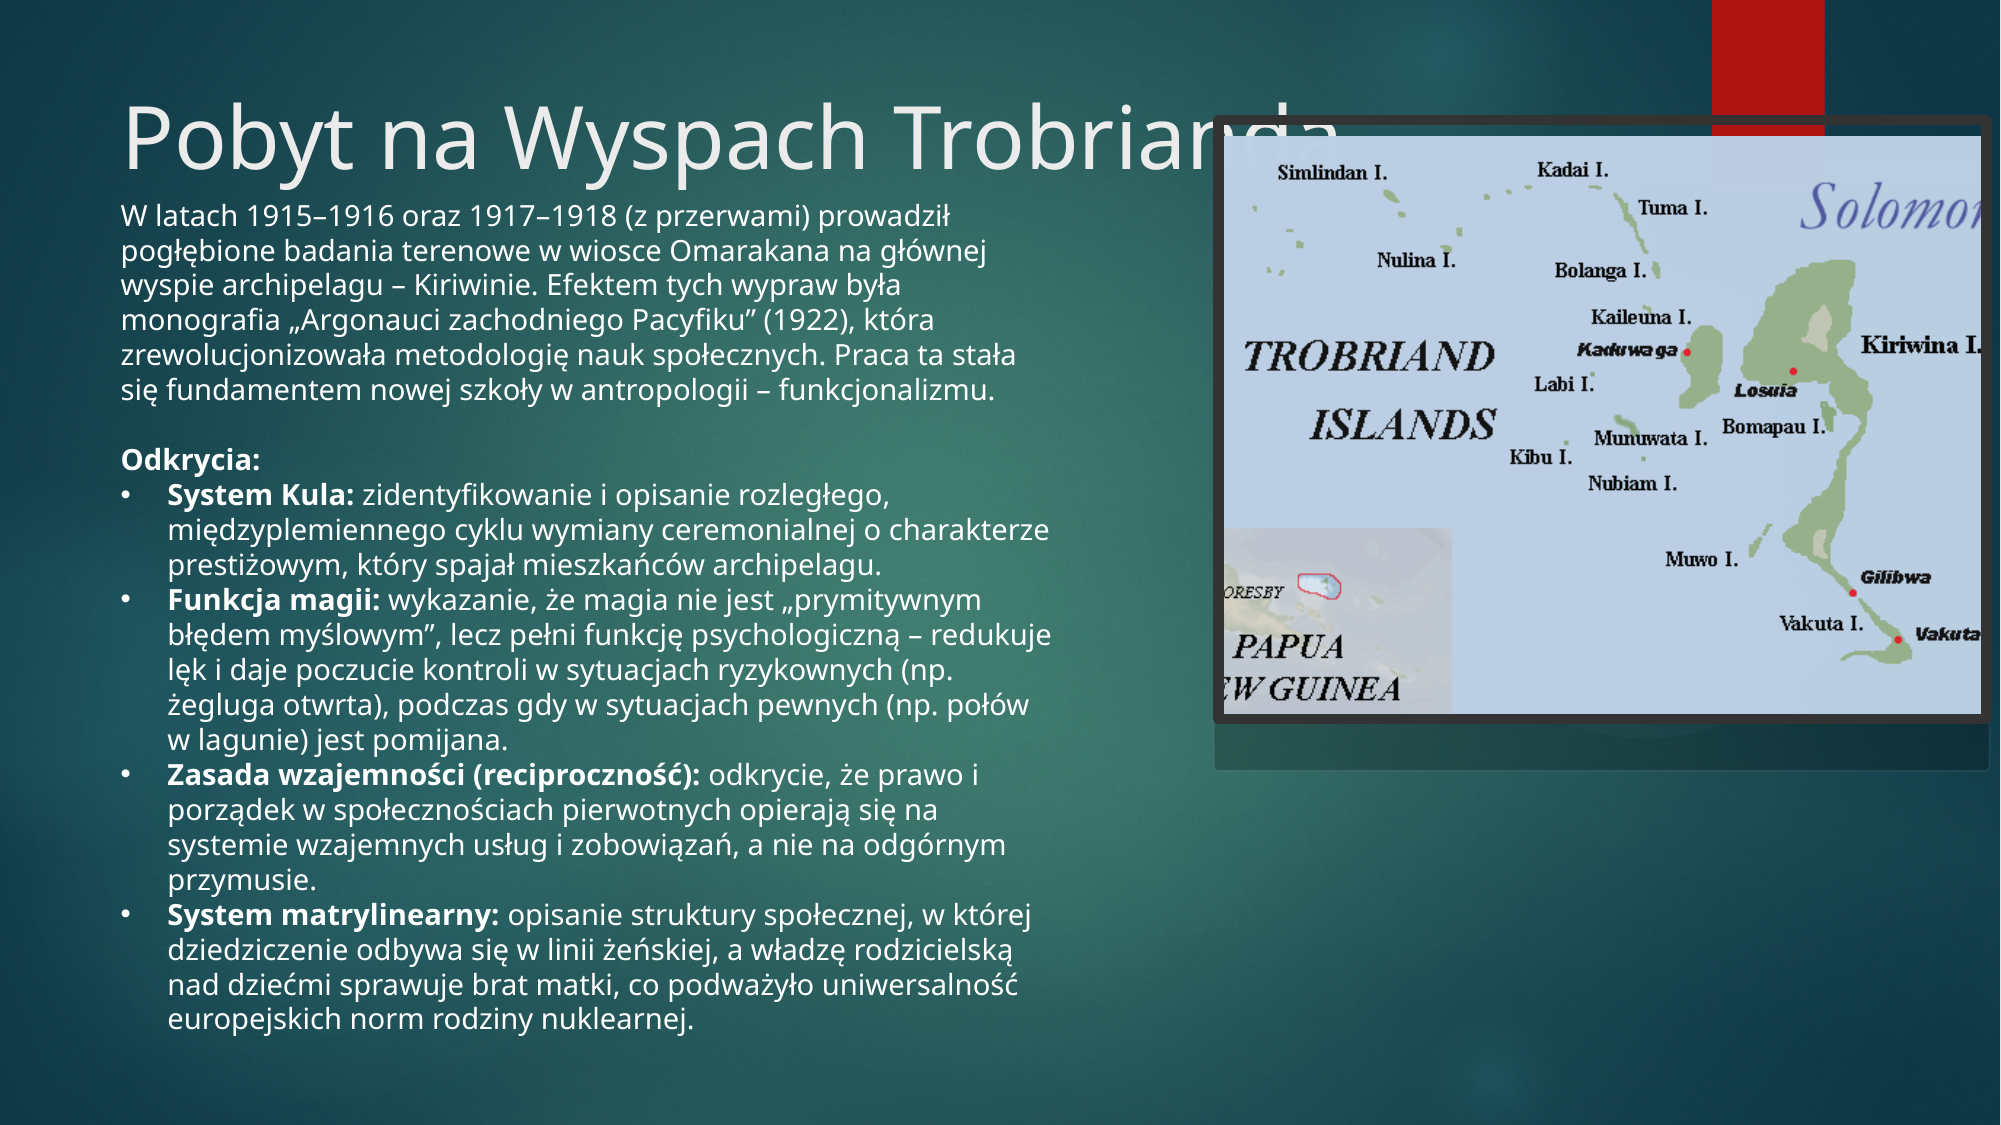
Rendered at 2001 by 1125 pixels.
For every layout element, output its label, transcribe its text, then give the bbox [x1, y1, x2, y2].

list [1223, 125, 1982, 714]
picture [0, 0, 2001, 1125]
text_box W latach 1915–1916 oraz 1917–1918 (z przerwami) prowadził pogłębione badania terenowe w wiosce Omarakana na głównej wyspie archipelagu – Kiriwinie. Efektem tych wypraw była monografia „Argonauci zachodniego Pacyfiku” (1922), która zrewolucjonizowała metodologię nauk społecznych. Praca ta stała się fundamentem nowej szkoły w antropologii – funkcjonalizmu. Odkrycia: System Kula: zidentyfikowanie i opisanie rozległego, międzyplemiennego cyklu wymiany ceremonialnej o charakterze prestiżowym, który spajał mieszkańców archipelagu. Funkcja magii: wykazanie, że magia nie jest „prymitywnym błędem myślowym”, lecz pełni funkcję psychologiczną – redukuje lęk i daje poczucie kontroli w sytuacjach ryzykownych (np. żegluga otwrta), podczas gdy w sytuacjach pewnych (np. połów w lagunie) jest pomijana. Zasada wzajemności (reciproczność): odkrycie, że prawo i porządek w społecznościach pierwotnych opierają się na systemie wzajemnych usług i zobowiązań, a nie na odgórnym przymusie. System matrylinearny: opisanie struktury społecznej, w której dziedziczenie odbywa się w linii żeńskiej, a władzę rodzicielską nad dziećmi sprawuje brat matki, co podważyło uniwersalność europejskich norm rodziny nuklearnej. [105, 189, 1070, 1044]
title Pobyt na Wyspach Trobrianda [106, 74, 1649, 304]
